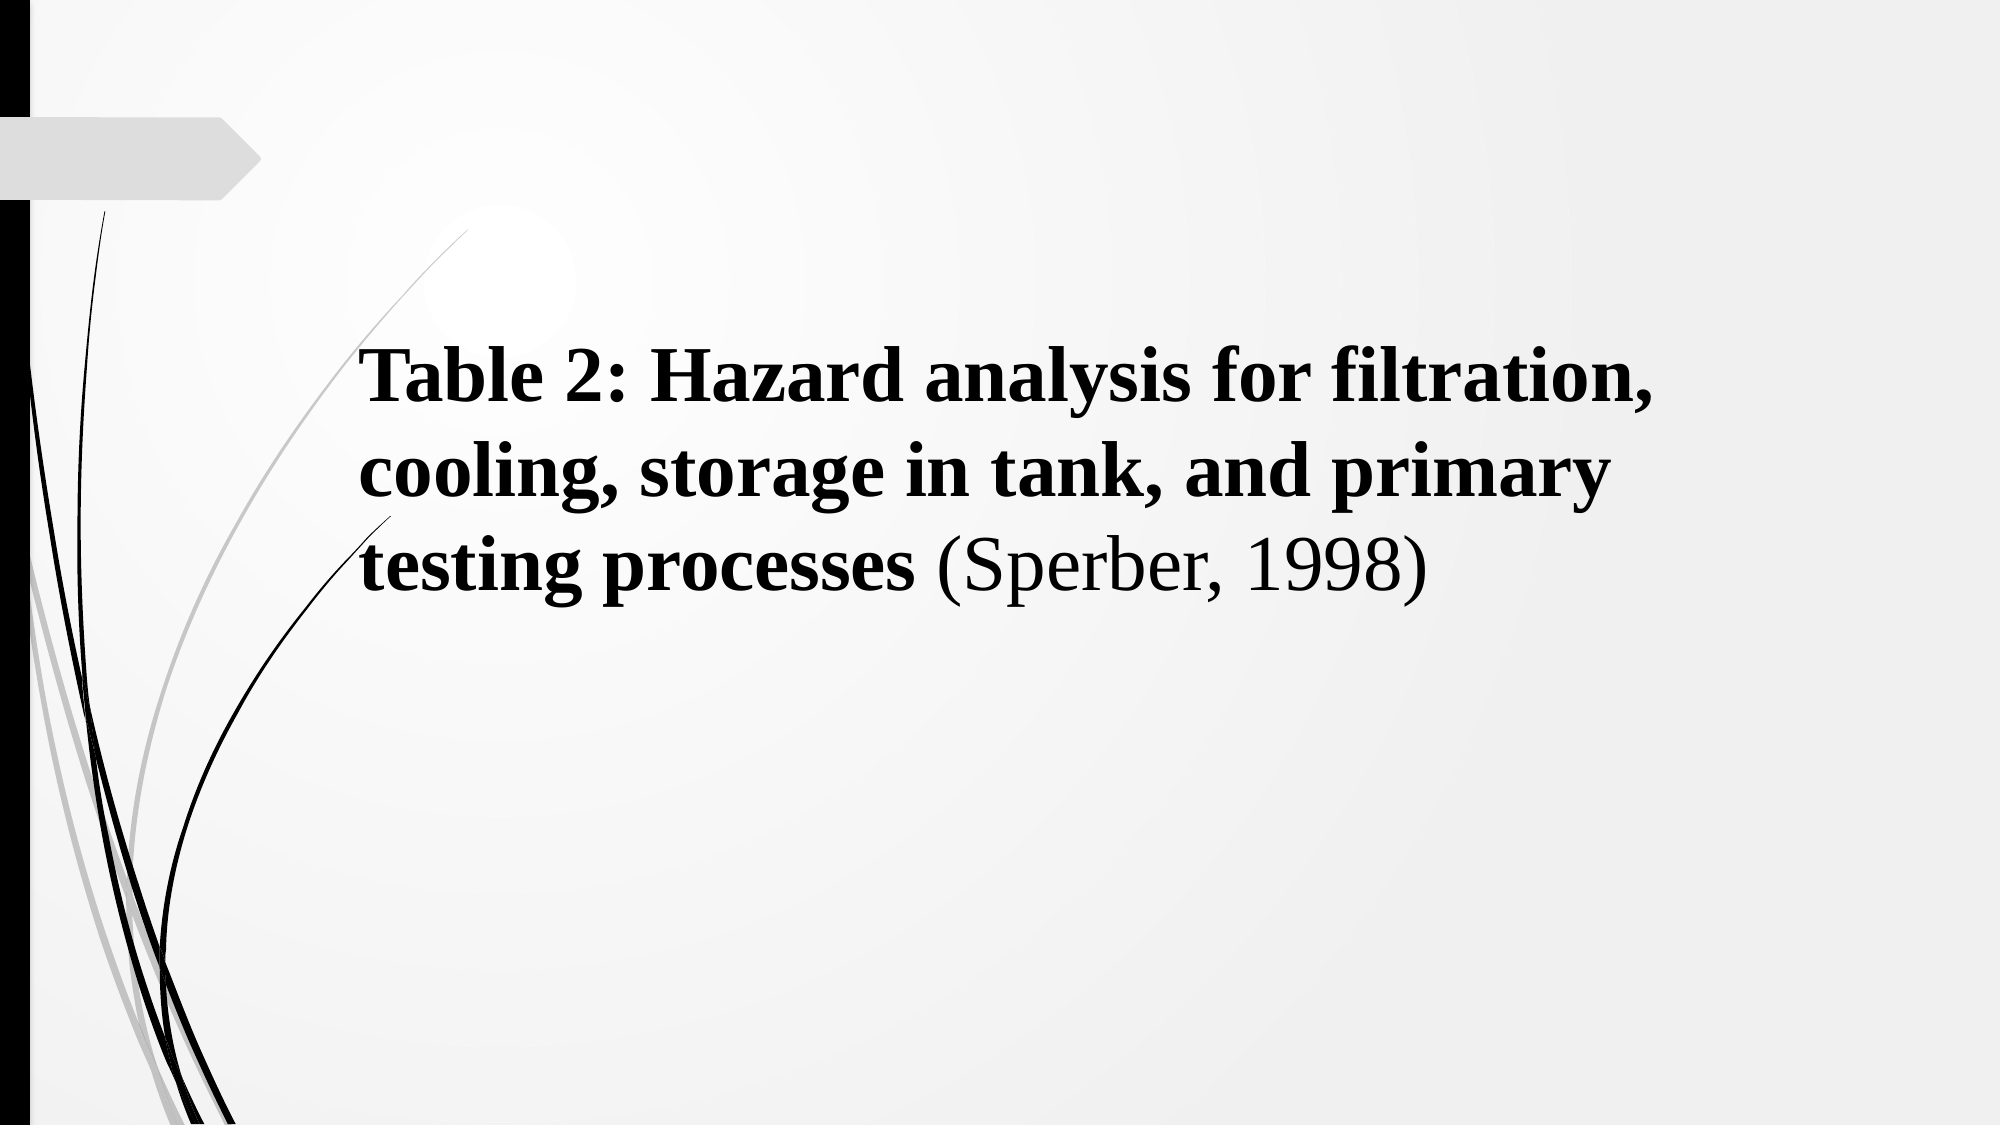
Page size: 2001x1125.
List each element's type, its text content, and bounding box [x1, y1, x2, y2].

title Table 2: Hazard analysis for filtration, cooling, storage in tank, and primary testing processes (Sperber, 1998) [343, 314, 1856, 703]
